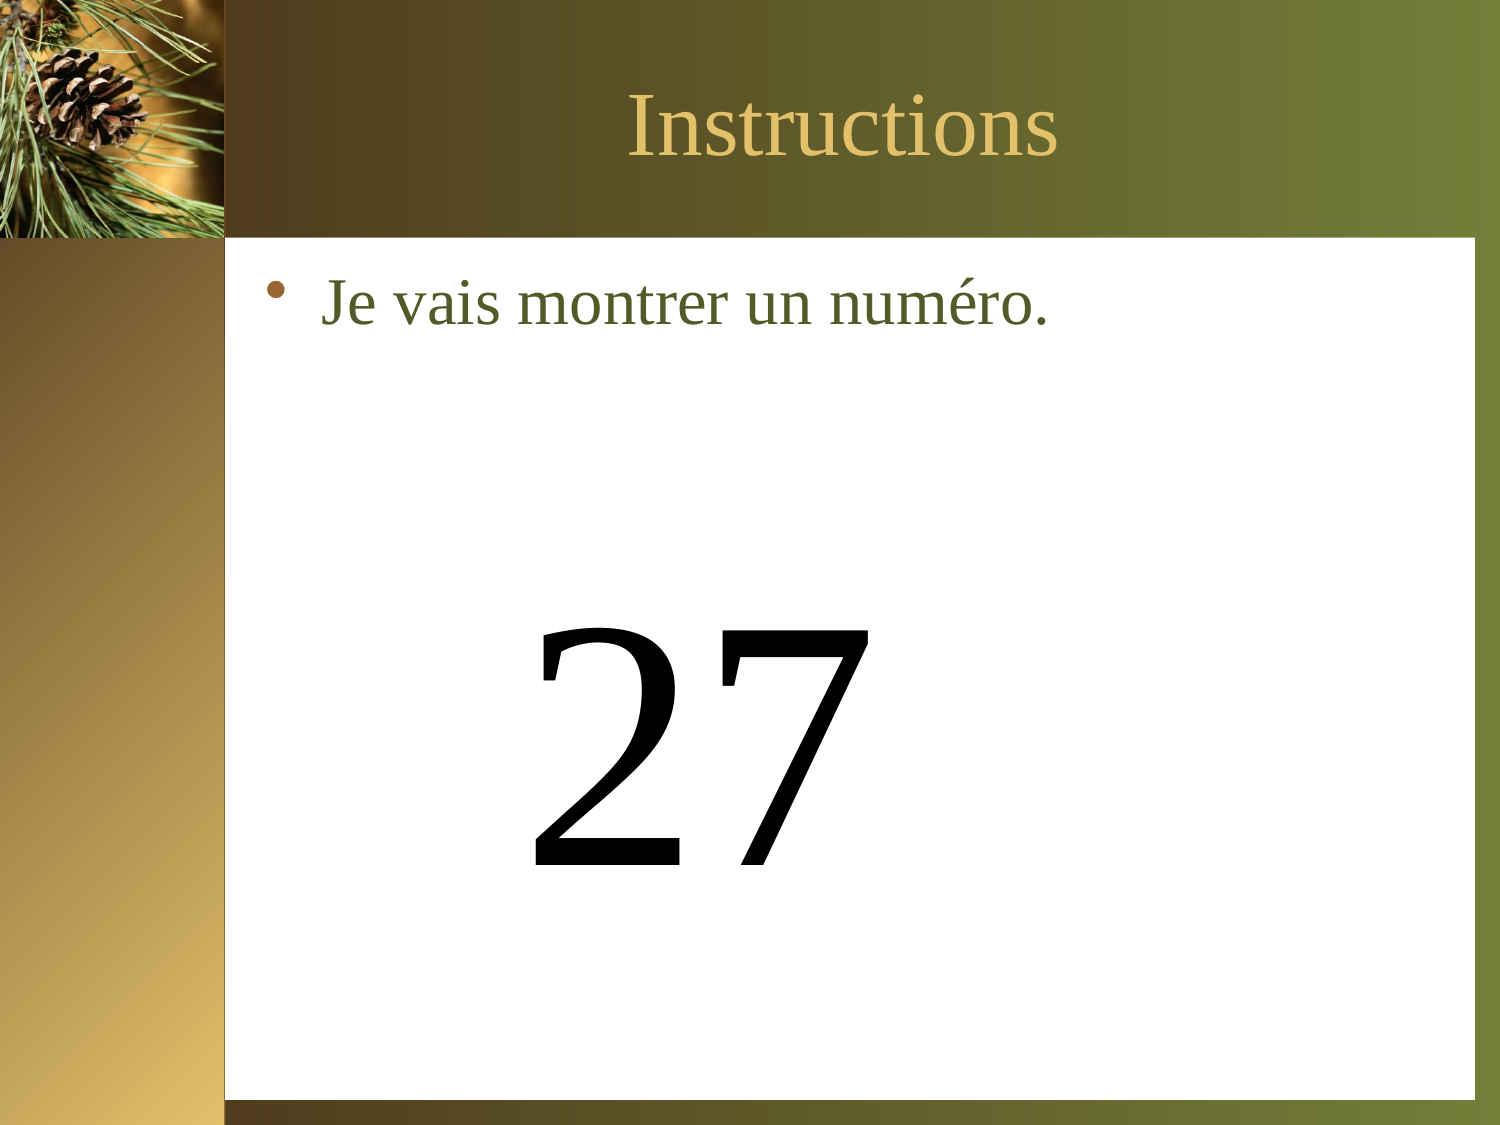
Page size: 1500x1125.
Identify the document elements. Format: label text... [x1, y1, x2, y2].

list Je vais montrer un numéro. [249, 249, 1438, 1088]
picture [0, 0, 224, 238]
title Instructions [249, 24, 1438, 213]
text_box 27 [350, 500, 1050, 945]
